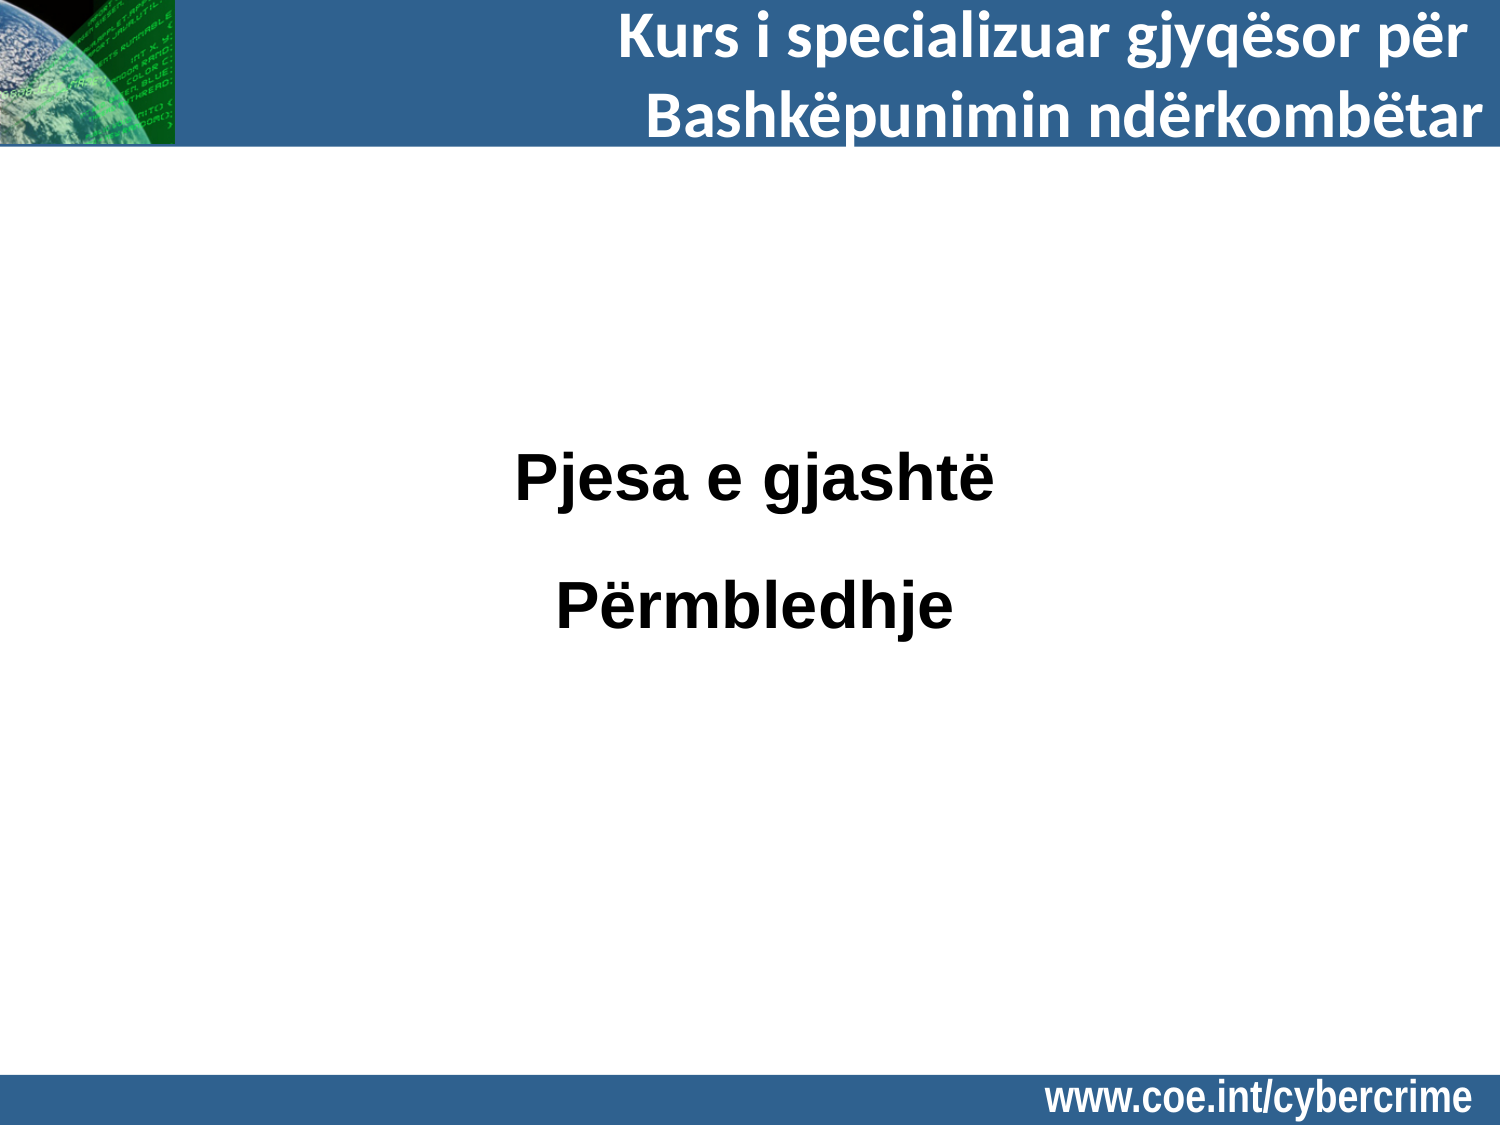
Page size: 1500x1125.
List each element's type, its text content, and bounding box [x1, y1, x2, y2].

text_box www.coe.int/cybercrime [1030, 1059, 1500, 1125]
text_box Pjesa e gjashtë Përmbledhje [56, 441, 1455, 713]
text_box Kurs i specializuar gjyqësor për Bashkëpunimin ndërkombëtar [177, 0, 1500, 149]
text_box [0, 1073, 1030, 1125]
picture [0, 0, 175, 144]
